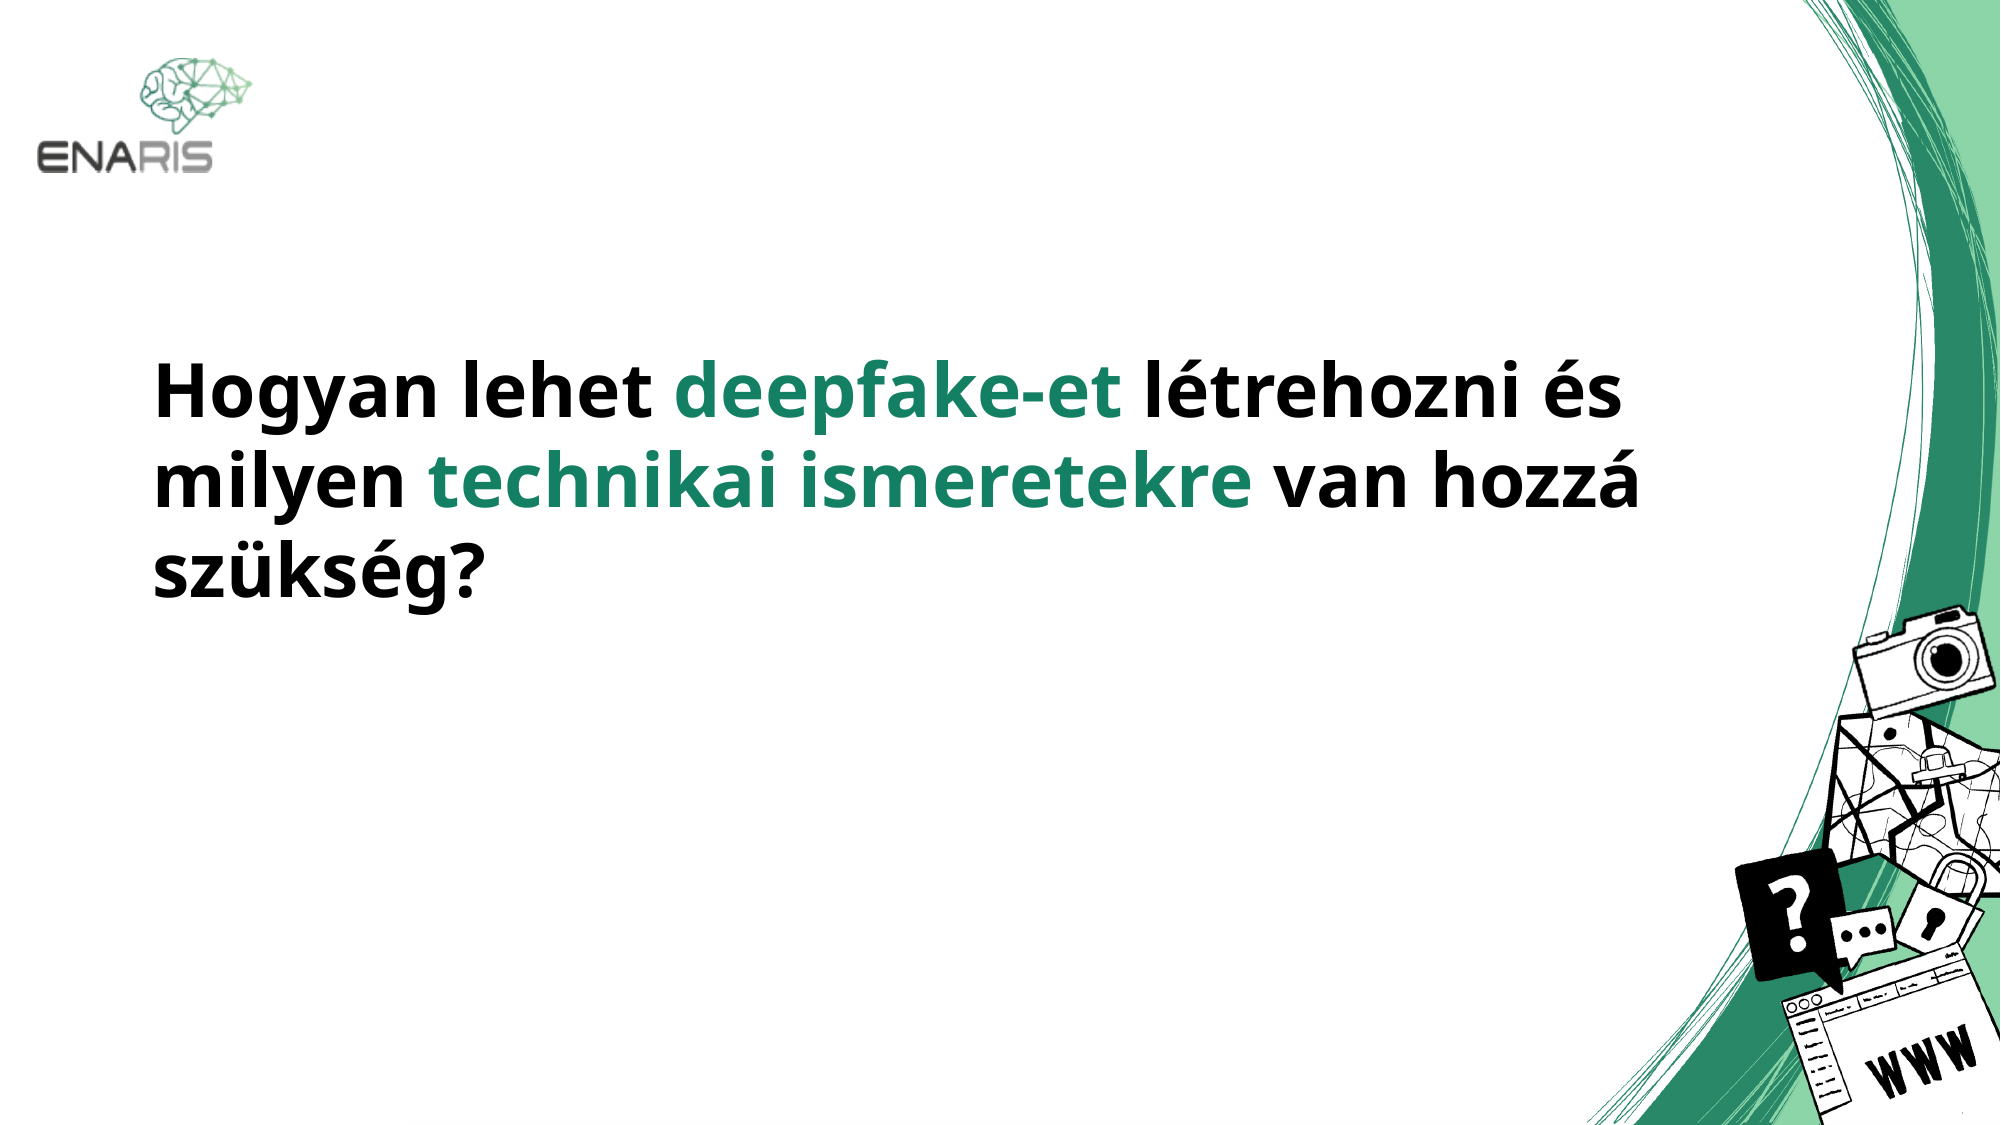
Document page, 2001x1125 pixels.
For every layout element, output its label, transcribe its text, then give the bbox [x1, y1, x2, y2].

title Hogyan lehet deepfake-et létrehozni és milyen technikai ismeretekre van hozzá szükség? [137, 373, 1747, 752]
picture [408, 0, 2000, 1125]
picture [37, 58, 254, 173]
